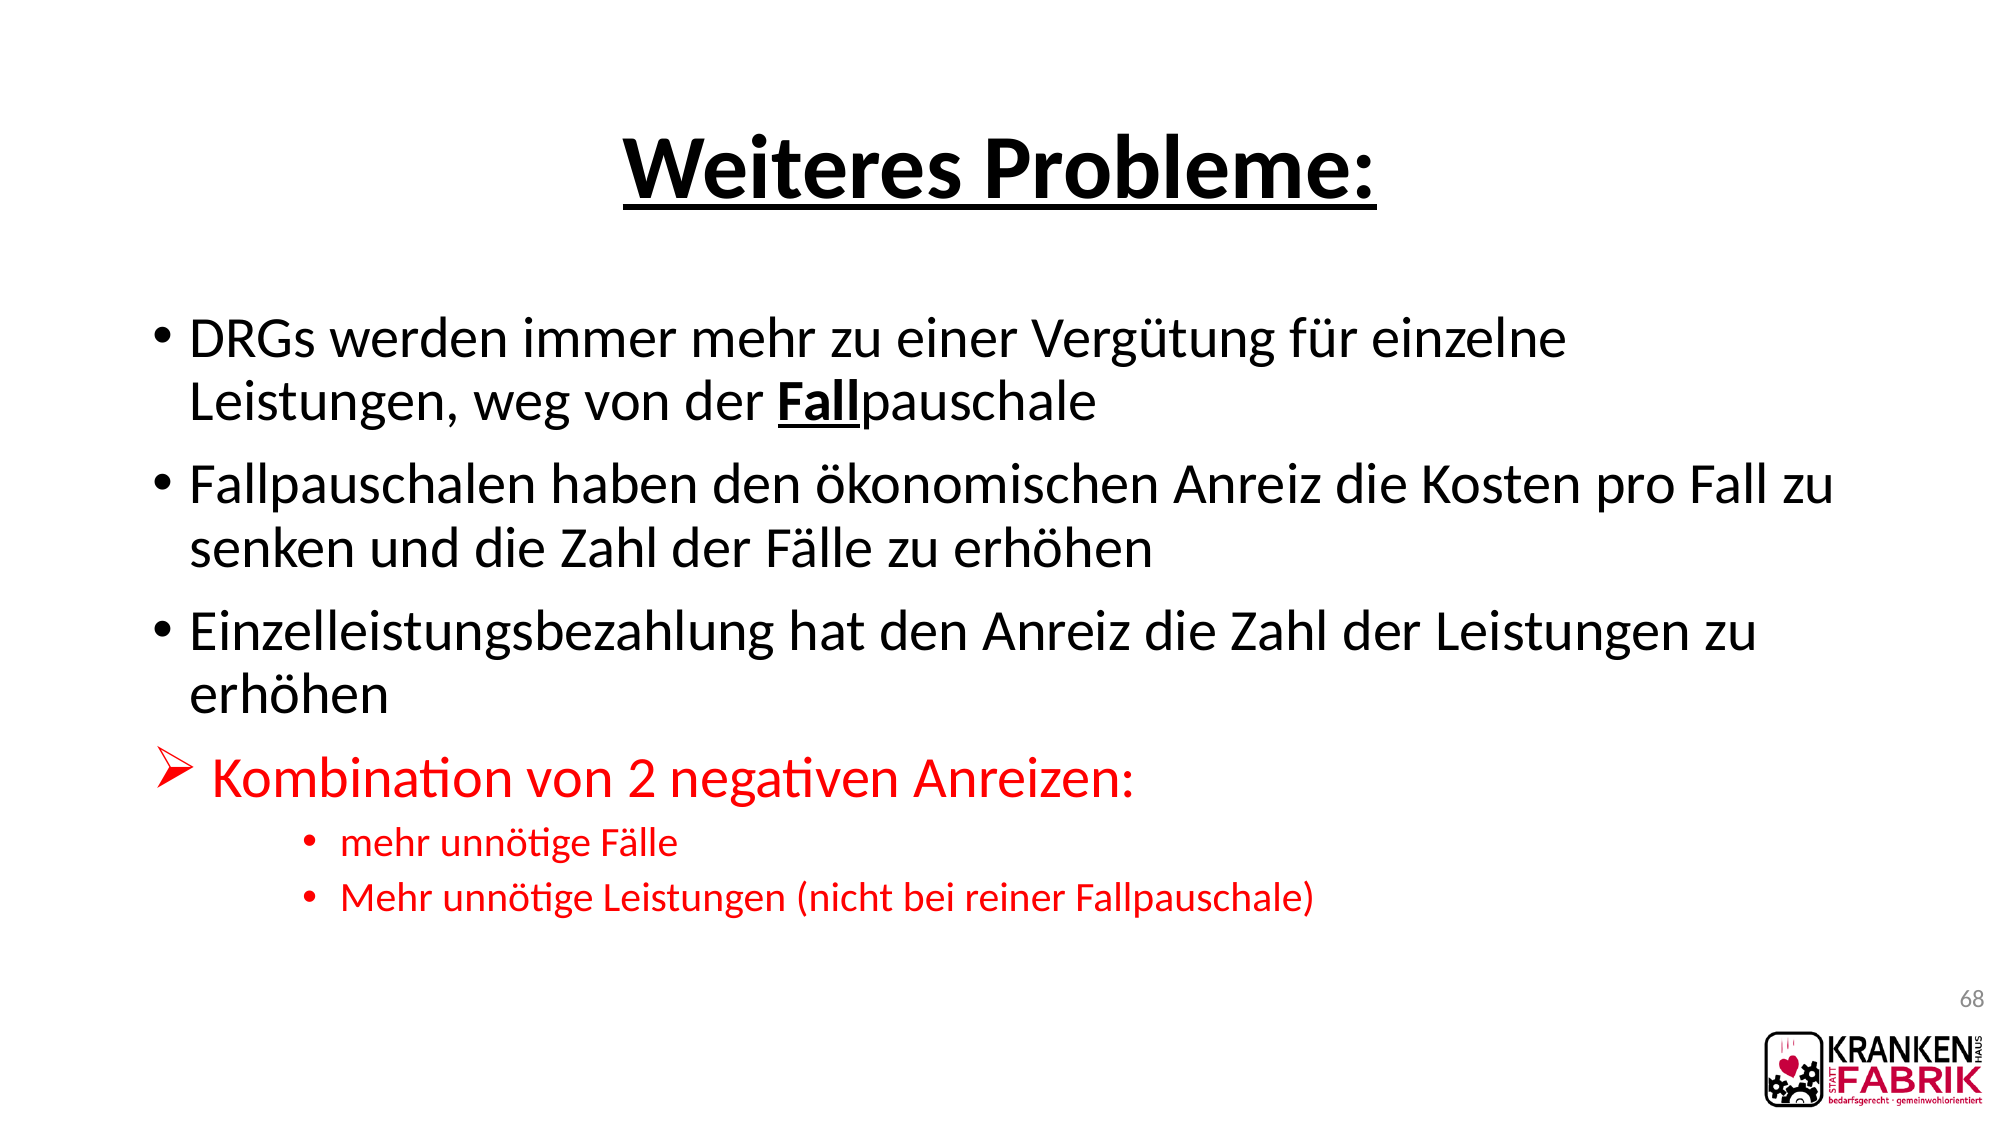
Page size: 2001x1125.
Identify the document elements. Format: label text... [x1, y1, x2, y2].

picture [1746, 1028, 2000, 1125]
slide_number 68 [1550, 968, 2000, 1028]
list DRGs werden immer mehr zu einer Vergütung für einzelne Leistungen, weg von der Fallpauschale Fallpauschalen haben den ökonomischen Anreiz die Kosten pro Fall zu senken und die Zahl der Fälle zu erhöhen Einzelleistungsbezahlung hat den Anreiz die Zahl der Leistungen zu erhöhen Kombination von 2 negativen Anreizen: mehr unnötige Fälle Mehr unnötige Leistungen (nicht bei reiner Fallpauschale) [137, 299, 1863, 1014]
title Weiteres Probleme: [137, 59, 1863, 278]
